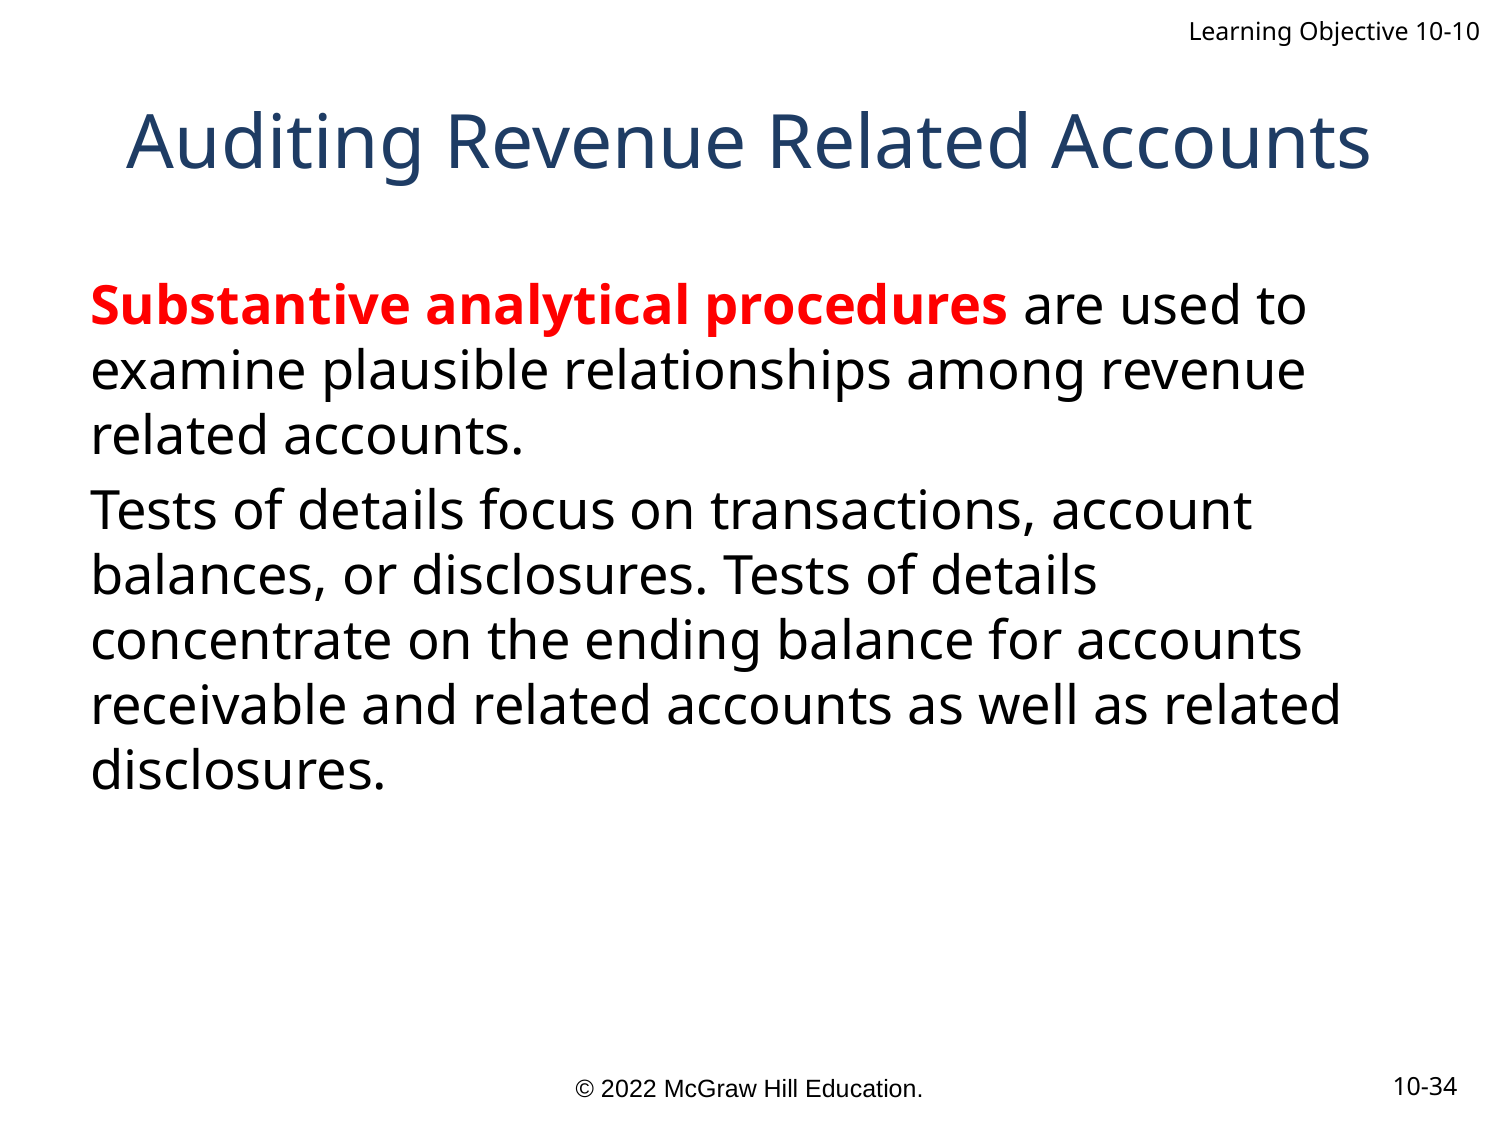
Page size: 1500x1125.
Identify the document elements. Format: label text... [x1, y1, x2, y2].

title Auditing Revenue Related Accounts [75, 45, 1425, 233]
list Substantive analytical procedures are used to examine plausible relationships among revenue related accounts. Tests of details focus on transactions, account balances, or disclosures. Tests of details concentrate on the ending balance for accounts receivable and related accounts as well as related disclosures. [75, 262, 1425, 1050]
list Learning Objective 10-10 [908, 1, 1496, 60]
